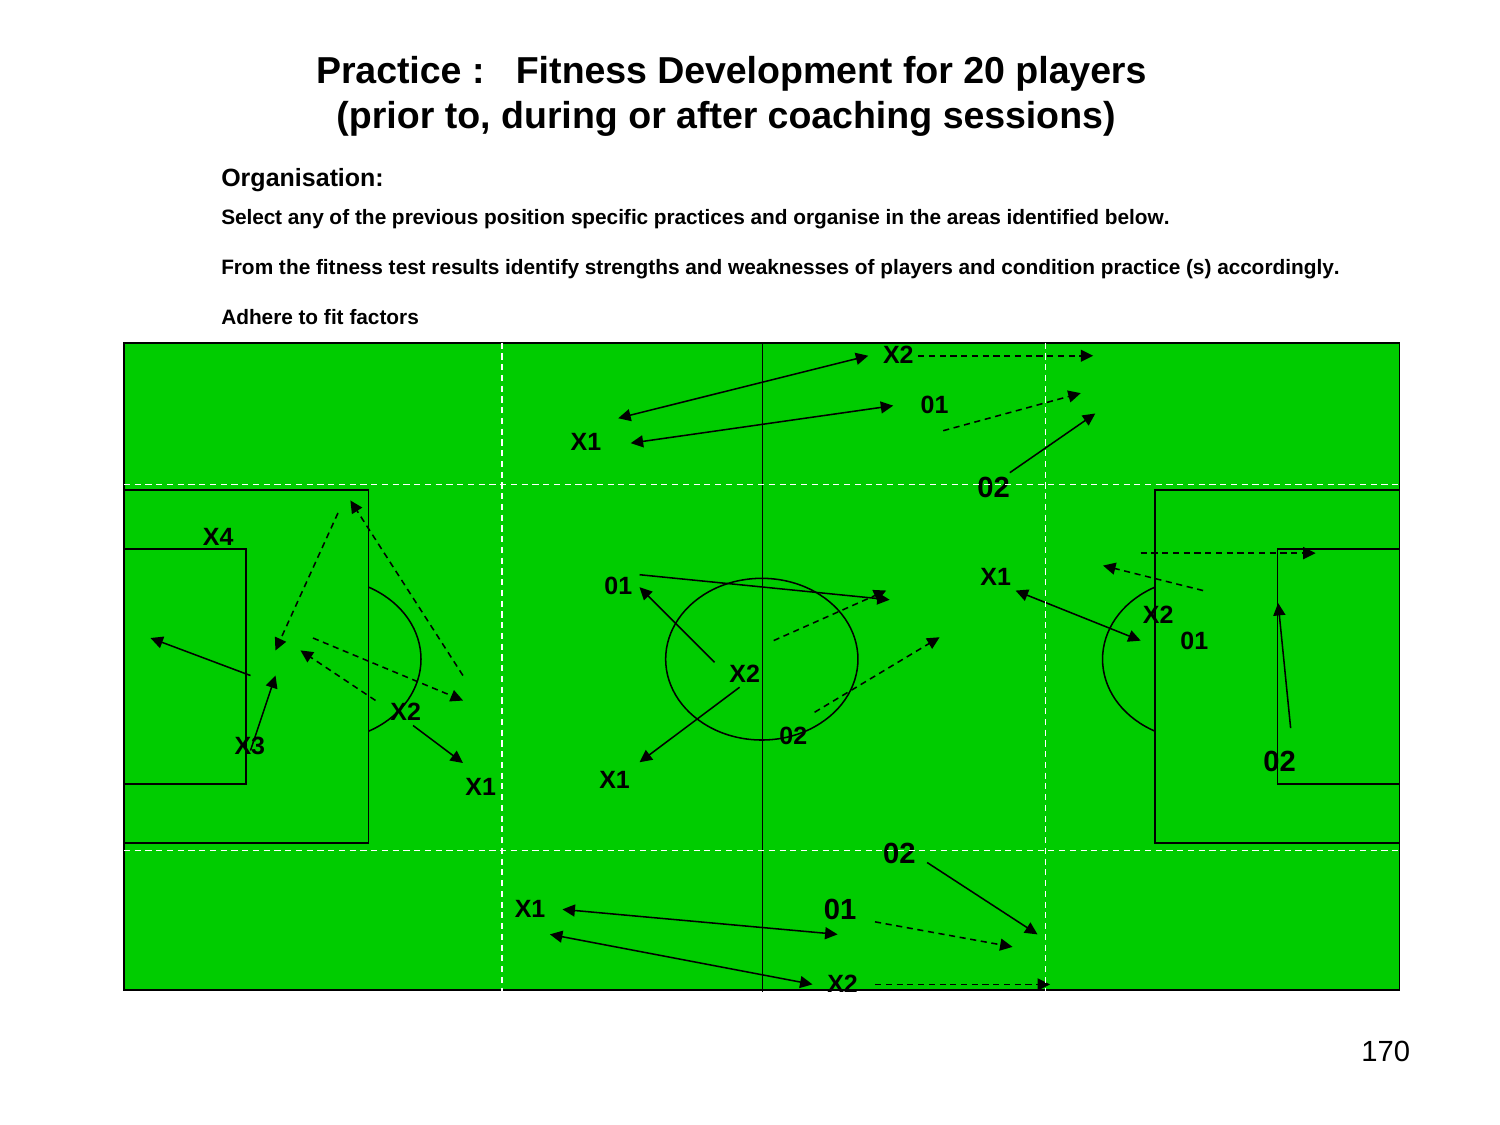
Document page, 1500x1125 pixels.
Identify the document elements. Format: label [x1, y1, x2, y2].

text_box [1074, 1024, 1425, 1103]
text_box [123, 38, 1412, 1005]
